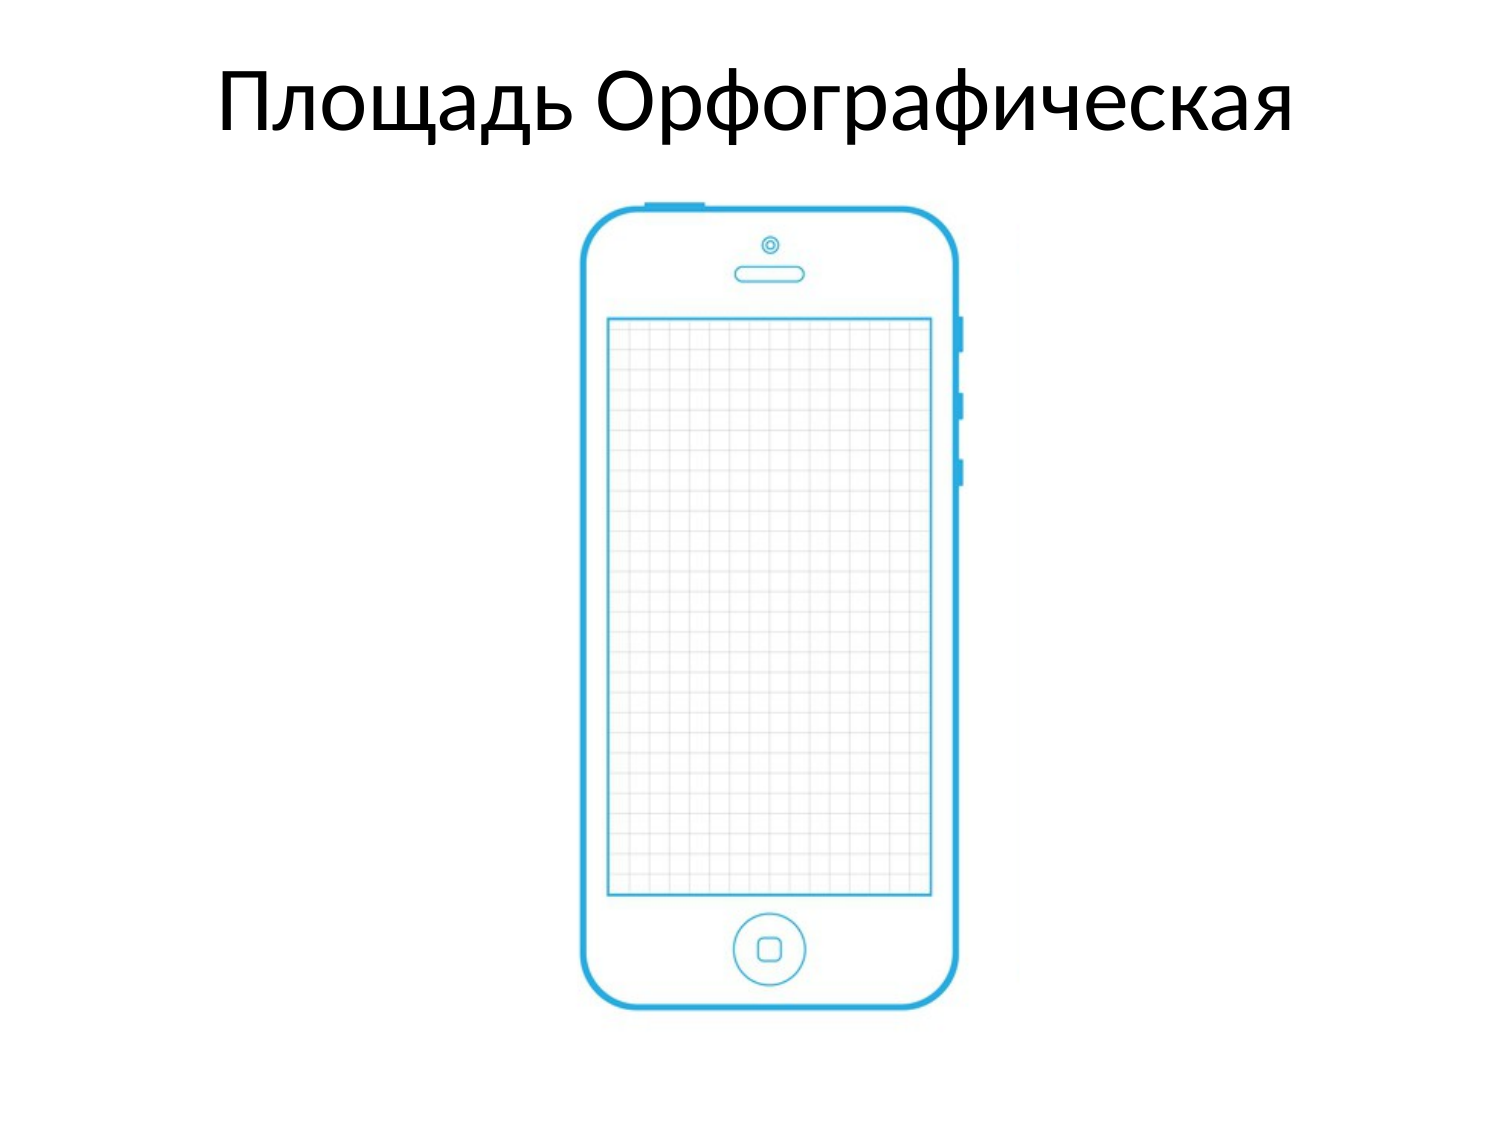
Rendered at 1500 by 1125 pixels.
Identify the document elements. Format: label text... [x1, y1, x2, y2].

title Площадь Орфографическая [82, 0, 1432, 188]
picture [480, 152, 1020, 1068]
